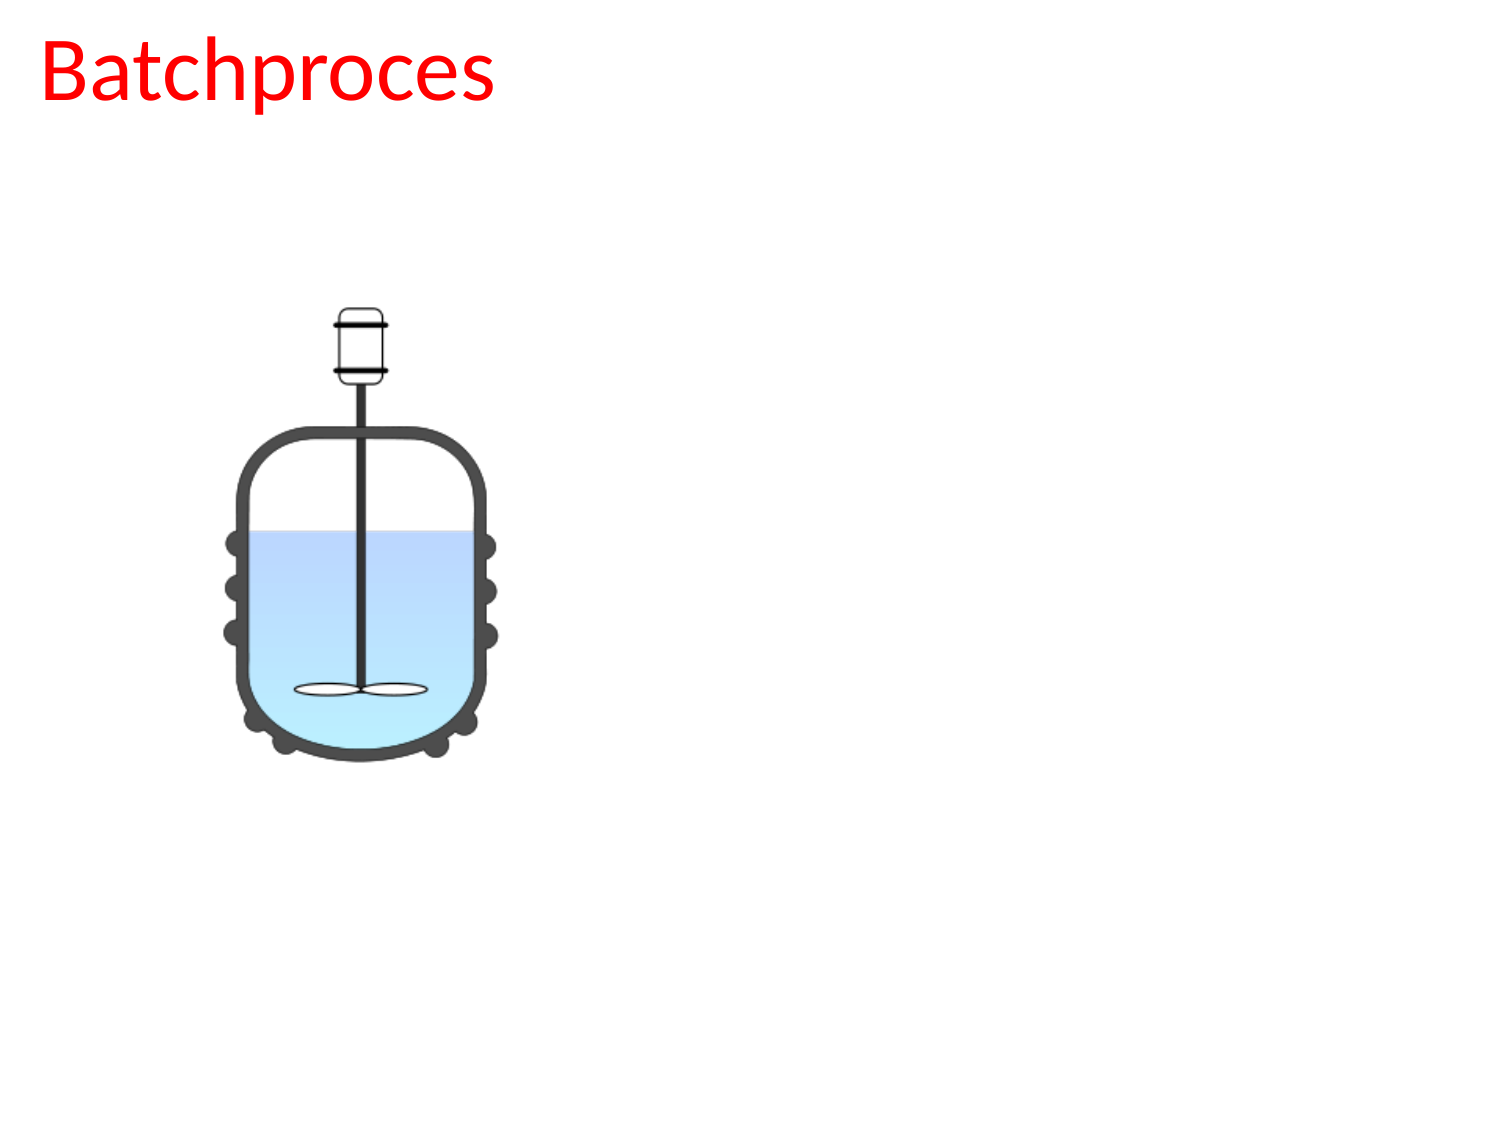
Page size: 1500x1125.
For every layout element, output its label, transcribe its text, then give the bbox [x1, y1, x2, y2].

text_box Batchproces [25, 1, 1500, 786]
picture [219, 303, 501, 769]
